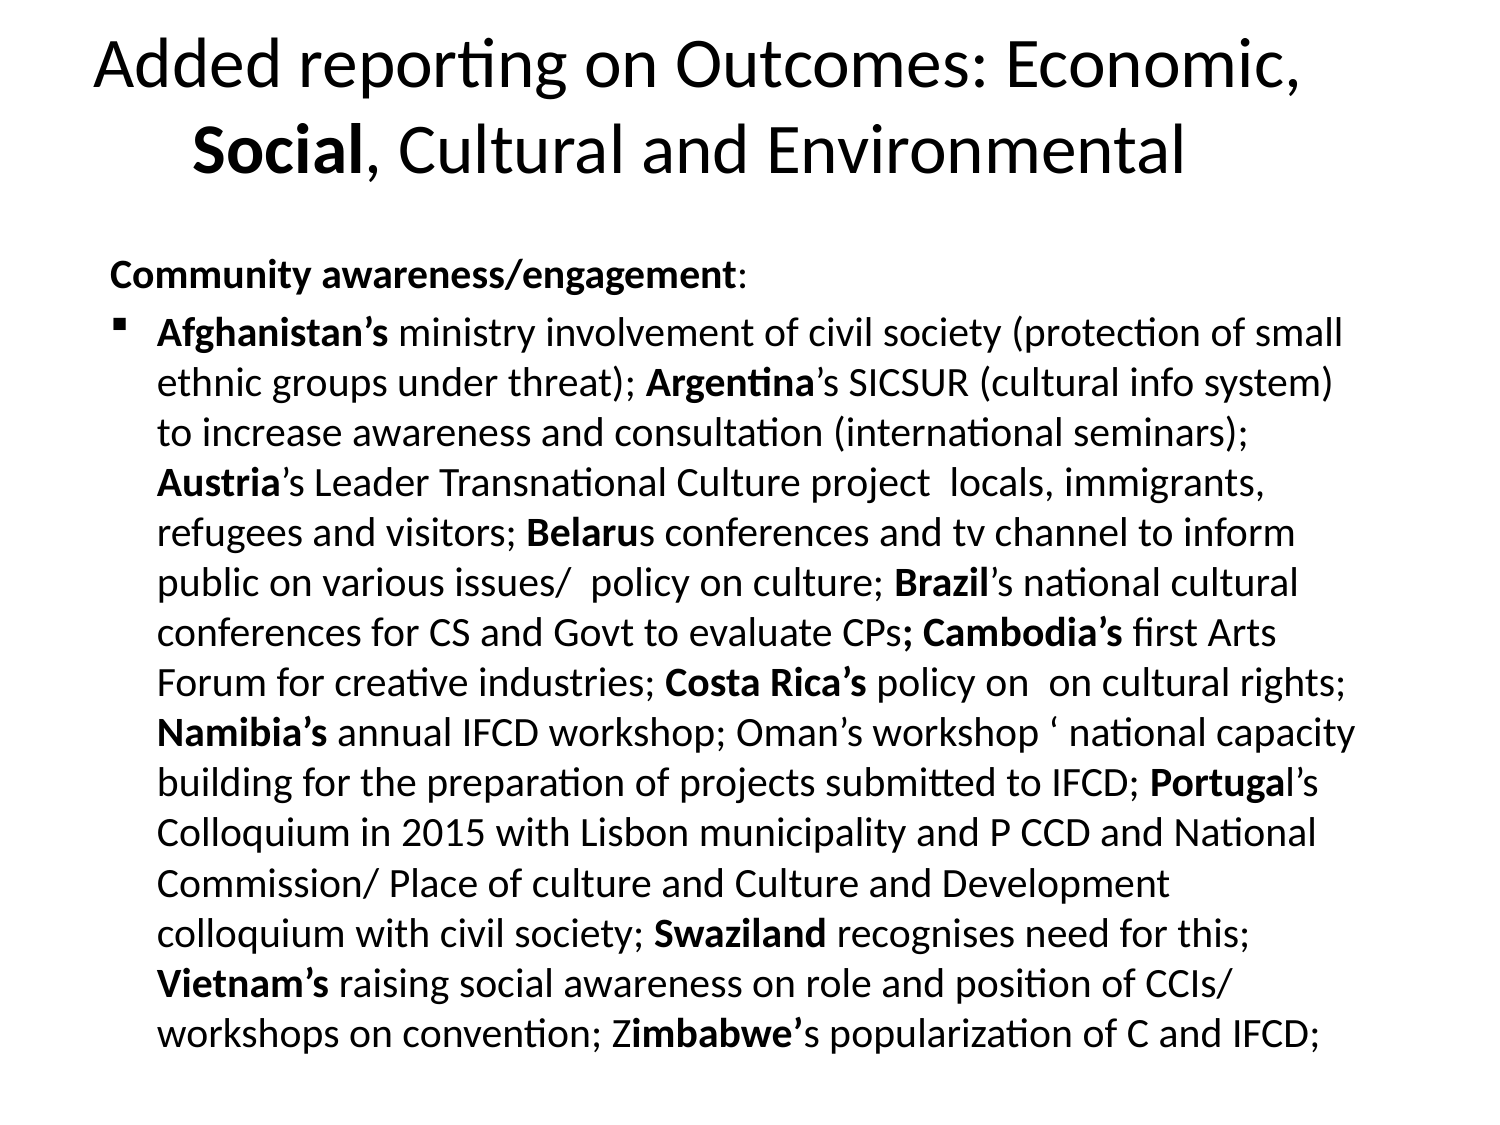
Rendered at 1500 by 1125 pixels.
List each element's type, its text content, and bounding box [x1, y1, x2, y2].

title Added reporting on Outcomes: Economic, Social, Cultural and Environmental [20, 8, 1377, 196]
list Community awareness/engagement: Afghanistan’s ministry involvement of civil society (protection of small ethnic groups under threat); Argentina’s SICSUR (cultural info system) to increase awareness and consultation (international seminars); Austria’s Leader Transnational Culture project locals, immigrants, refugees and visitors; Belarus conferences and tv channel to inform public on various issues/ policy on culture; Brazil’s national cultural conferences for CS and Govt to evaluate CPs; Cambodia’s first Arts Forum for creative industries; Costa Rica’s policy on on cultural rights; Namibia’s annual IFCD workshop; Oman’s workshop ‘ national capacity building for the preparation of projects submitted to IFCD; Portugal’s Colloquium in 2015 with Lisbon municipality and P CCD and National Commission/ Place of culture and Culture and Development colloquium with civil society; Swaziland recognises need for this; Vietnam’s raising social awareness on role and position of CCIs/ workshops on convention; Zimbabwe’s popularization of C and IFCD; [20, 239, 1377, 1044]
